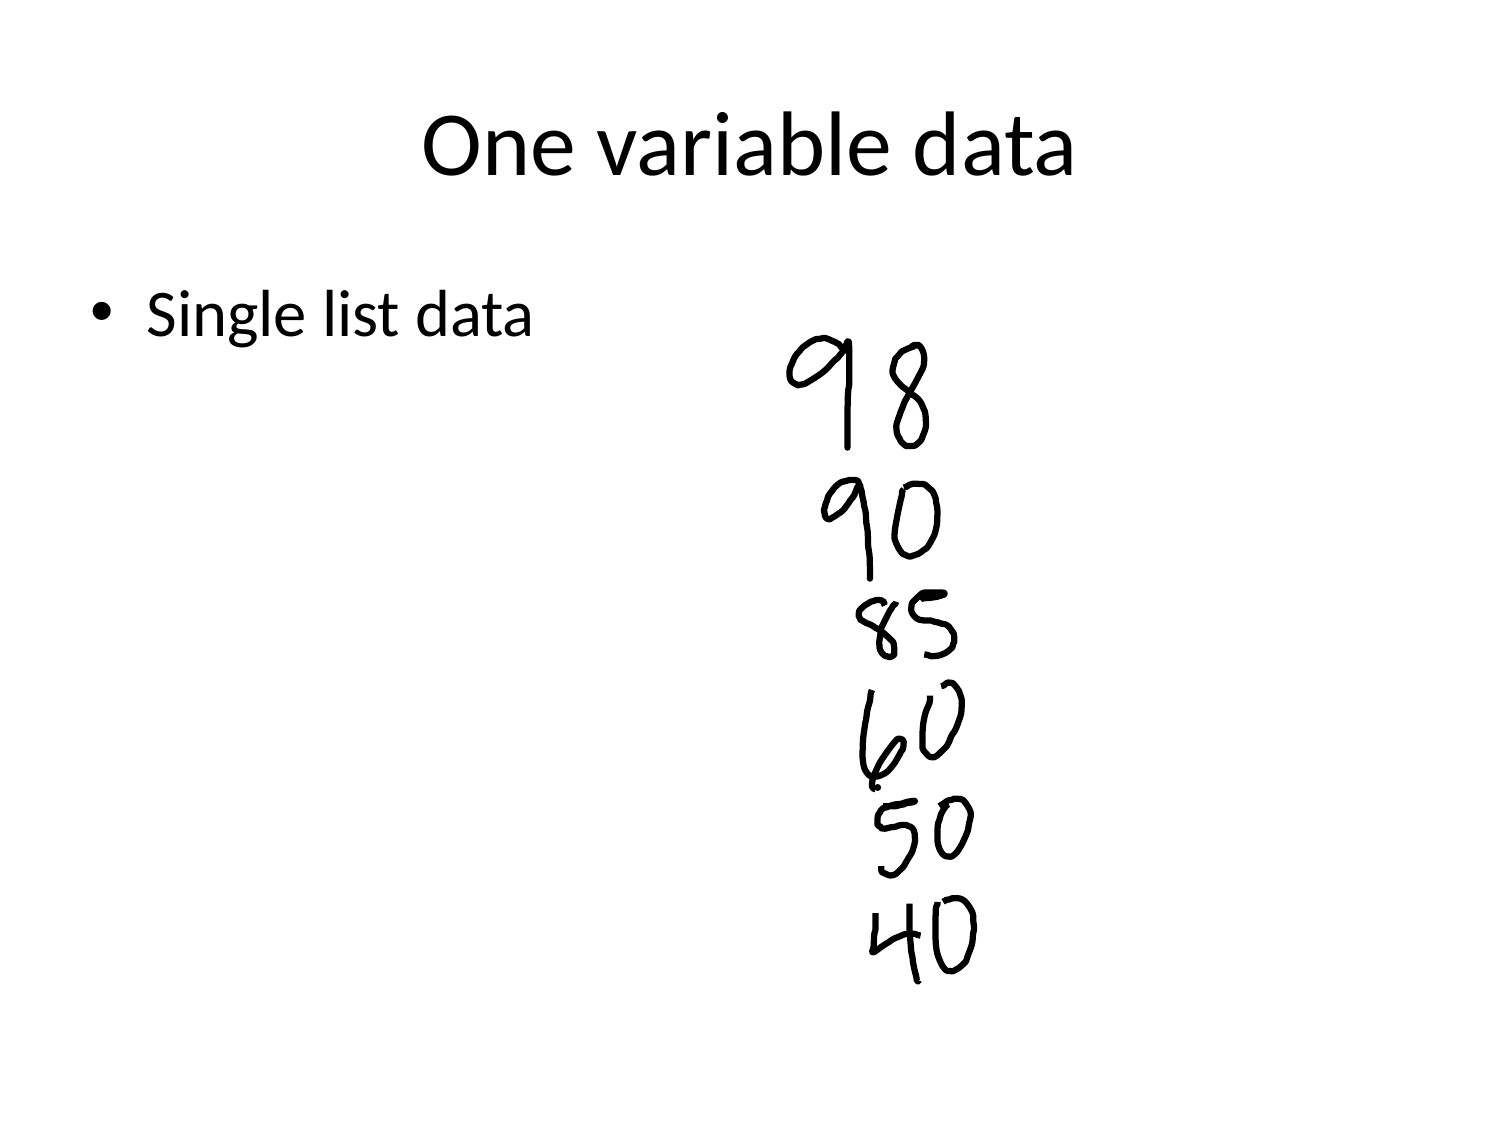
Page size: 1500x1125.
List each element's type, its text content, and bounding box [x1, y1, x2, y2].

text_box [908, 903, 920, 983]
text_box [921, 681, 963, 759]
text_box [857, 599, 897, 658]
text_box [788, 337, 851, 449]
text_box [913, 931, 921, 937]
text_box [936, 797, 972, 858]
title One variable data [75, 45, 1425, 233]
text_box [823, 479, 871, 580]
text_box [861, 689, 905, 791]
list Single list data [75, 262, 1425, 1005]
text_box [876, 800, 916, 877]
text_box [871, 913, 908, 954]
text_box [910, 591, 955, 657]
text_box [934, 897, 975, 972]
text_box [893, 483, 939, 558]
text_box [891, 344, 927, 447]
